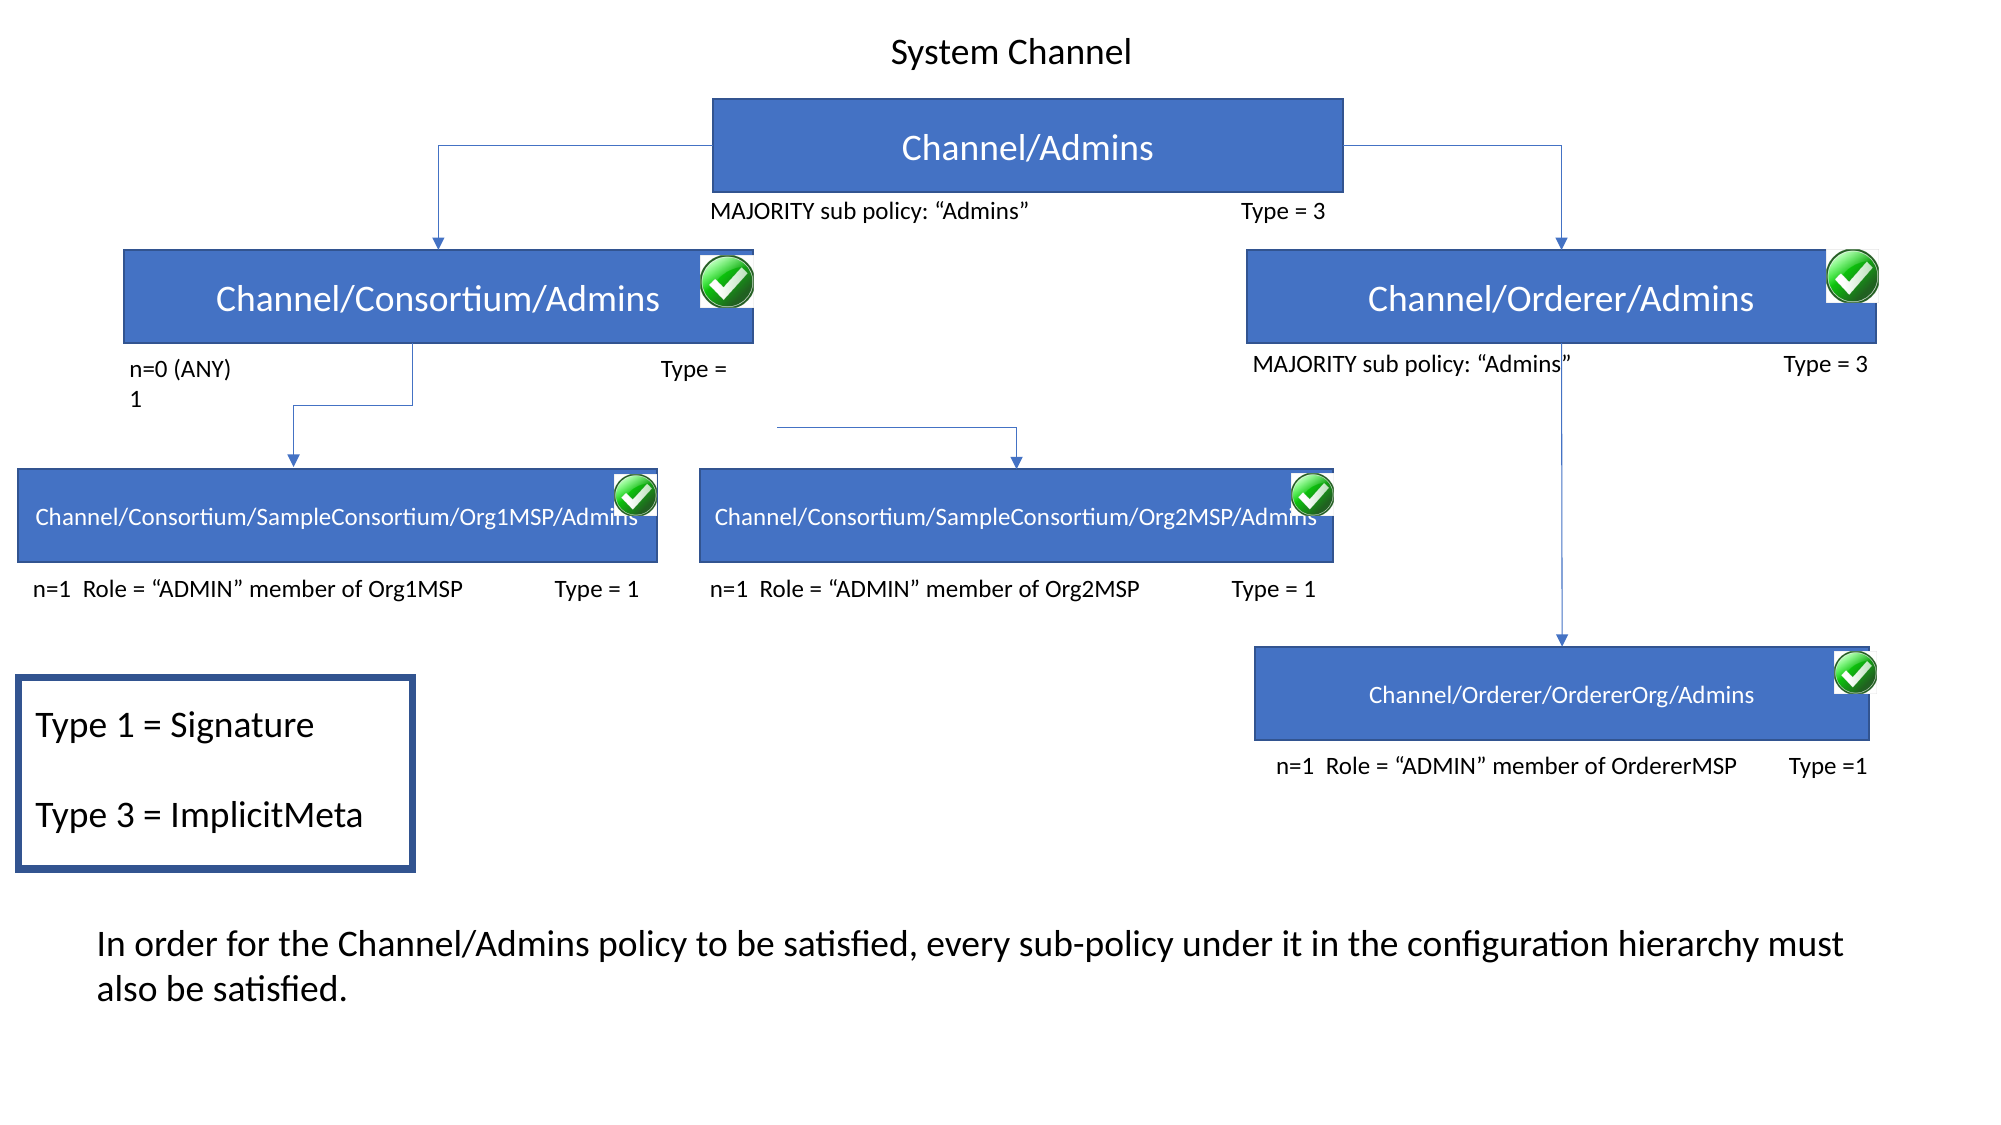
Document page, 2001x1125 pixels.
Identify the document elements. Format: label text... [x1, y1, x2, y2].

picture [1291, 473, 1334, 516]
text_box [1342, 145, 1562, 251]
text_box n=0 (ANY) Type = 1 [114, 345, 291, 421]
text_box Channel/Orderer/Admins [1246, 249, 1877, 339]
text_box System Channel [876, 19, 1180, 80]
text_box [438, 145, 714, 251]
text_box Channel/Consortium/SampleConsortium/Org2MSP/Admins [699, 468, 1334, 563]
text_box [17, 676, 414, 870]
text_box MAJORITY sub policy: “Admins” Type = 3 [714, 187, 1342, 233]
text_box Channel/Admins [712, 98, 1344, 187]
text_box Channel/Consortium/SampleConsortium/Org1MSP/Admins [17, 468, 658, 563]
picture [1834, 651, 1877, 694]
text_box n=1 Role = “ADMIN” member of OrdererMSP Type =1 [1261, 742, 1900, 787]
text_box In order for the Channel/Admins policy to be satisfied, every sub-policy under it in the configuration hierarchy must also be satisfied. [81, 911, 1877, 1017]
picture [614, 474, 657, 516]
text_box Channel/Orderer/OrdererOrg/Admins [1254, 646, 1870, 741]
text_box MAJORITY sub policy: “Admins” Type = 3 [1237, 339, 1886, 385]
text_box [777, 427, 1017, 470]
text_box n=1 Role = “ADMIN” member of Org2MSP Type = 1 [695, 564, 1334, 610]
text_box Type 1 = Signature Type 3 = ImplicitMeta [20, 693, 417, 843]
text_box n=0 (ANY) Type = 1 [415, 345, 763, 421]
text_box n=1 Role = “ADMIN” member of Org1MSP Type = 1 [18, 564, 657, 610]
picture [700, 255, 754, 308]
text_box Channel/Consortium/Admins [123, 249, 754, 344]
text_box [291, 345, 415, 465]
picture [1826, 249, 1879, 303]
